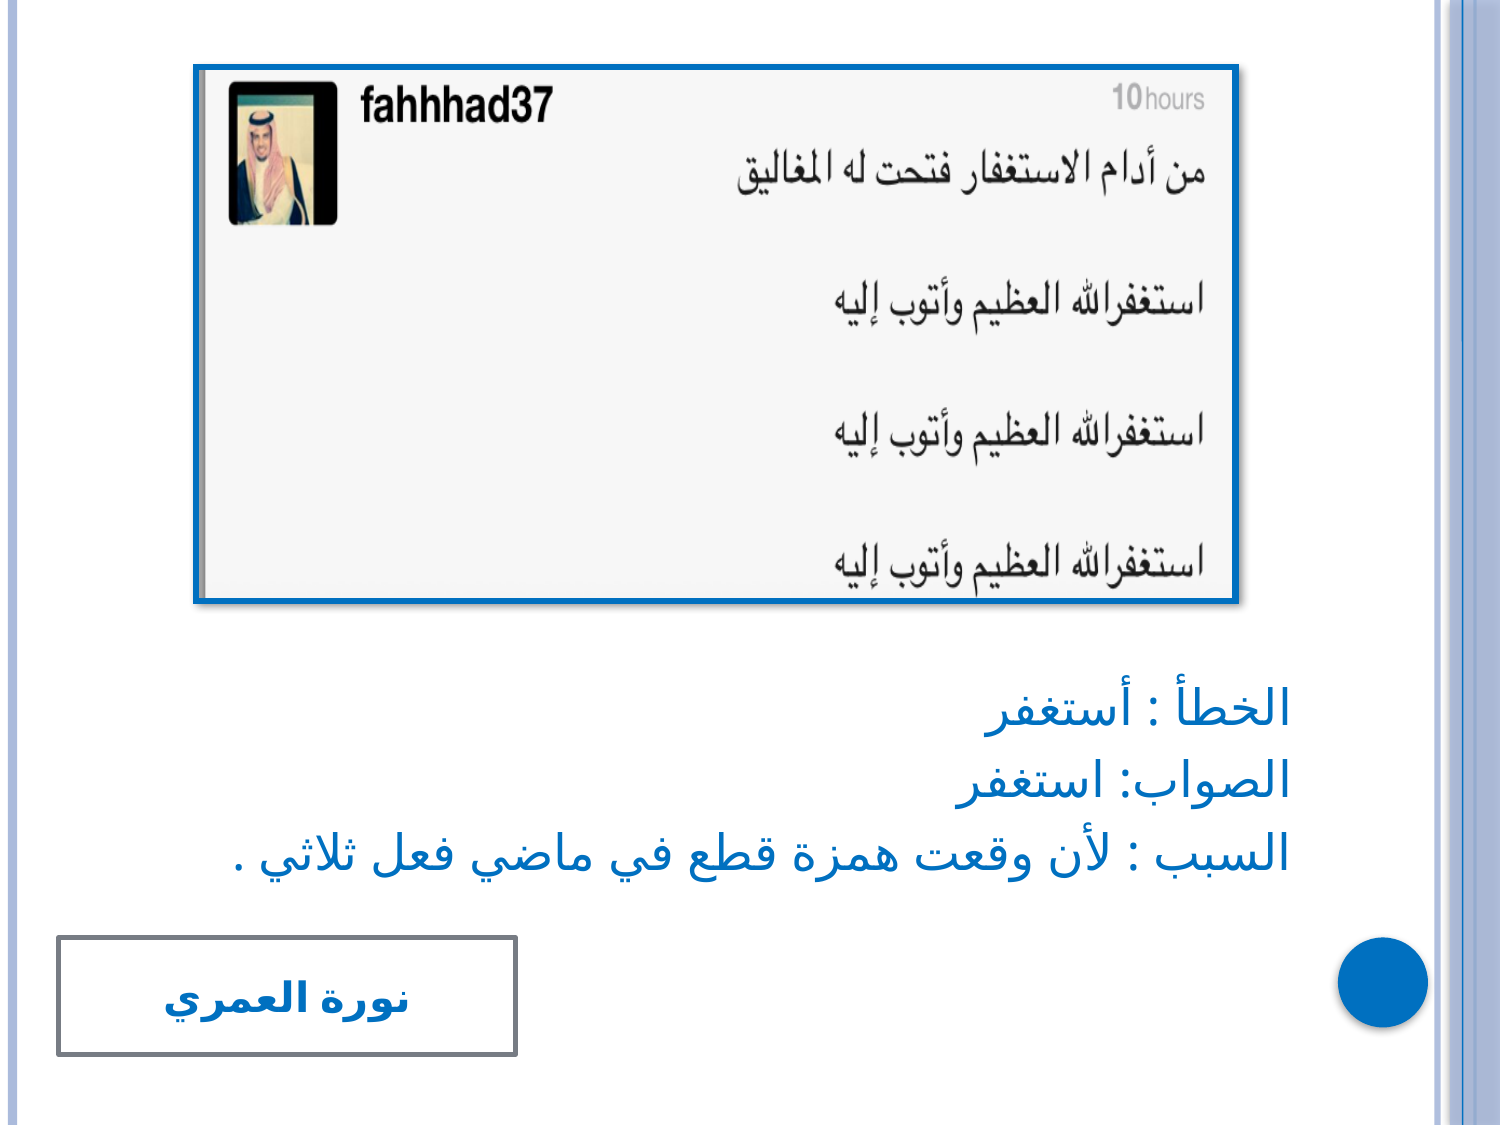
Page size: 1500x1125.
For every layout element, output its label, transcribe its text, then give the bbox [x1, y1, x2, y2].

picture [198, 69, 1233, 599]
text_box نورة العمري [56, 935, 518, 1057]
list الخطأ : أستغفر الصواب: استغفر السبب : لأن وقعت همزة قطع في ماضي فعل ثلاثي . [82, 667, 1307, 891]
